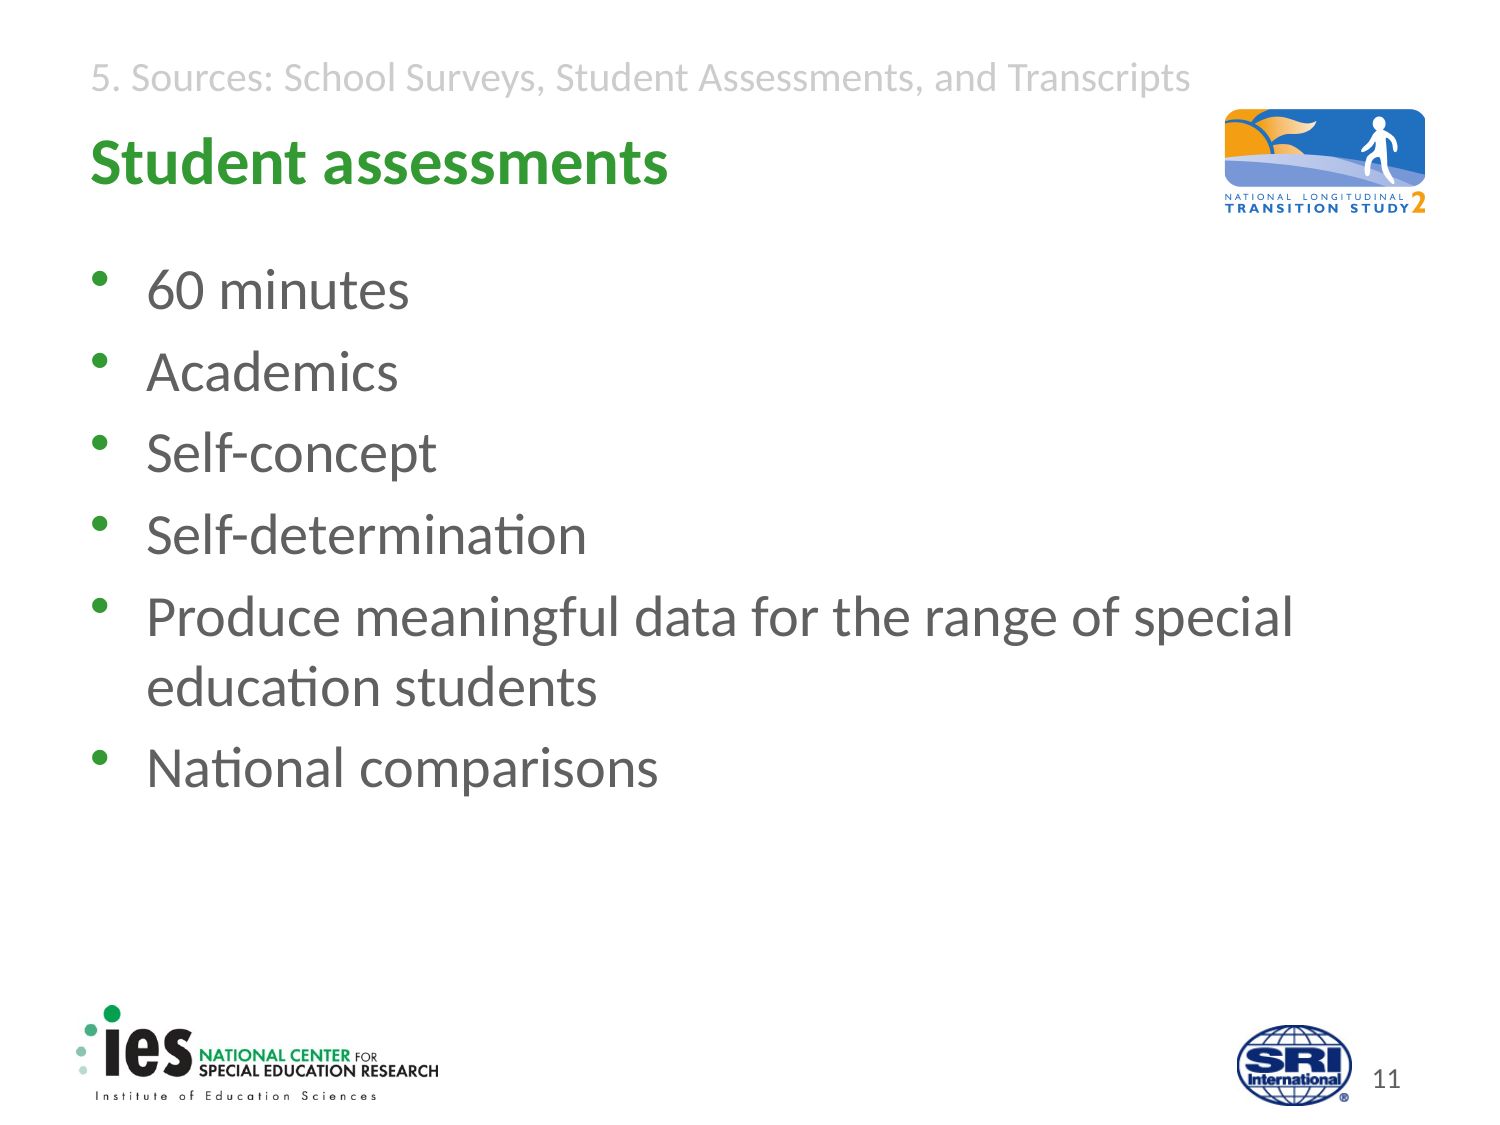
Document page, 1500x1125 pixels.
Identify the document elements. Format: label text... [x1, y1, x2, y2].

picture [76, 1005, 438, 1100]
list 60 minutes Academics Self-concept Self-determination Produce meaningful data for the range of special education students National comparisons [74, 243, 1363, 987]
title Student assessments [74, 90, 1426, 226]
slide_number 10 [1312, 1051, 1417, 1125]
picture [1237, 1025, 1352, 1106]
